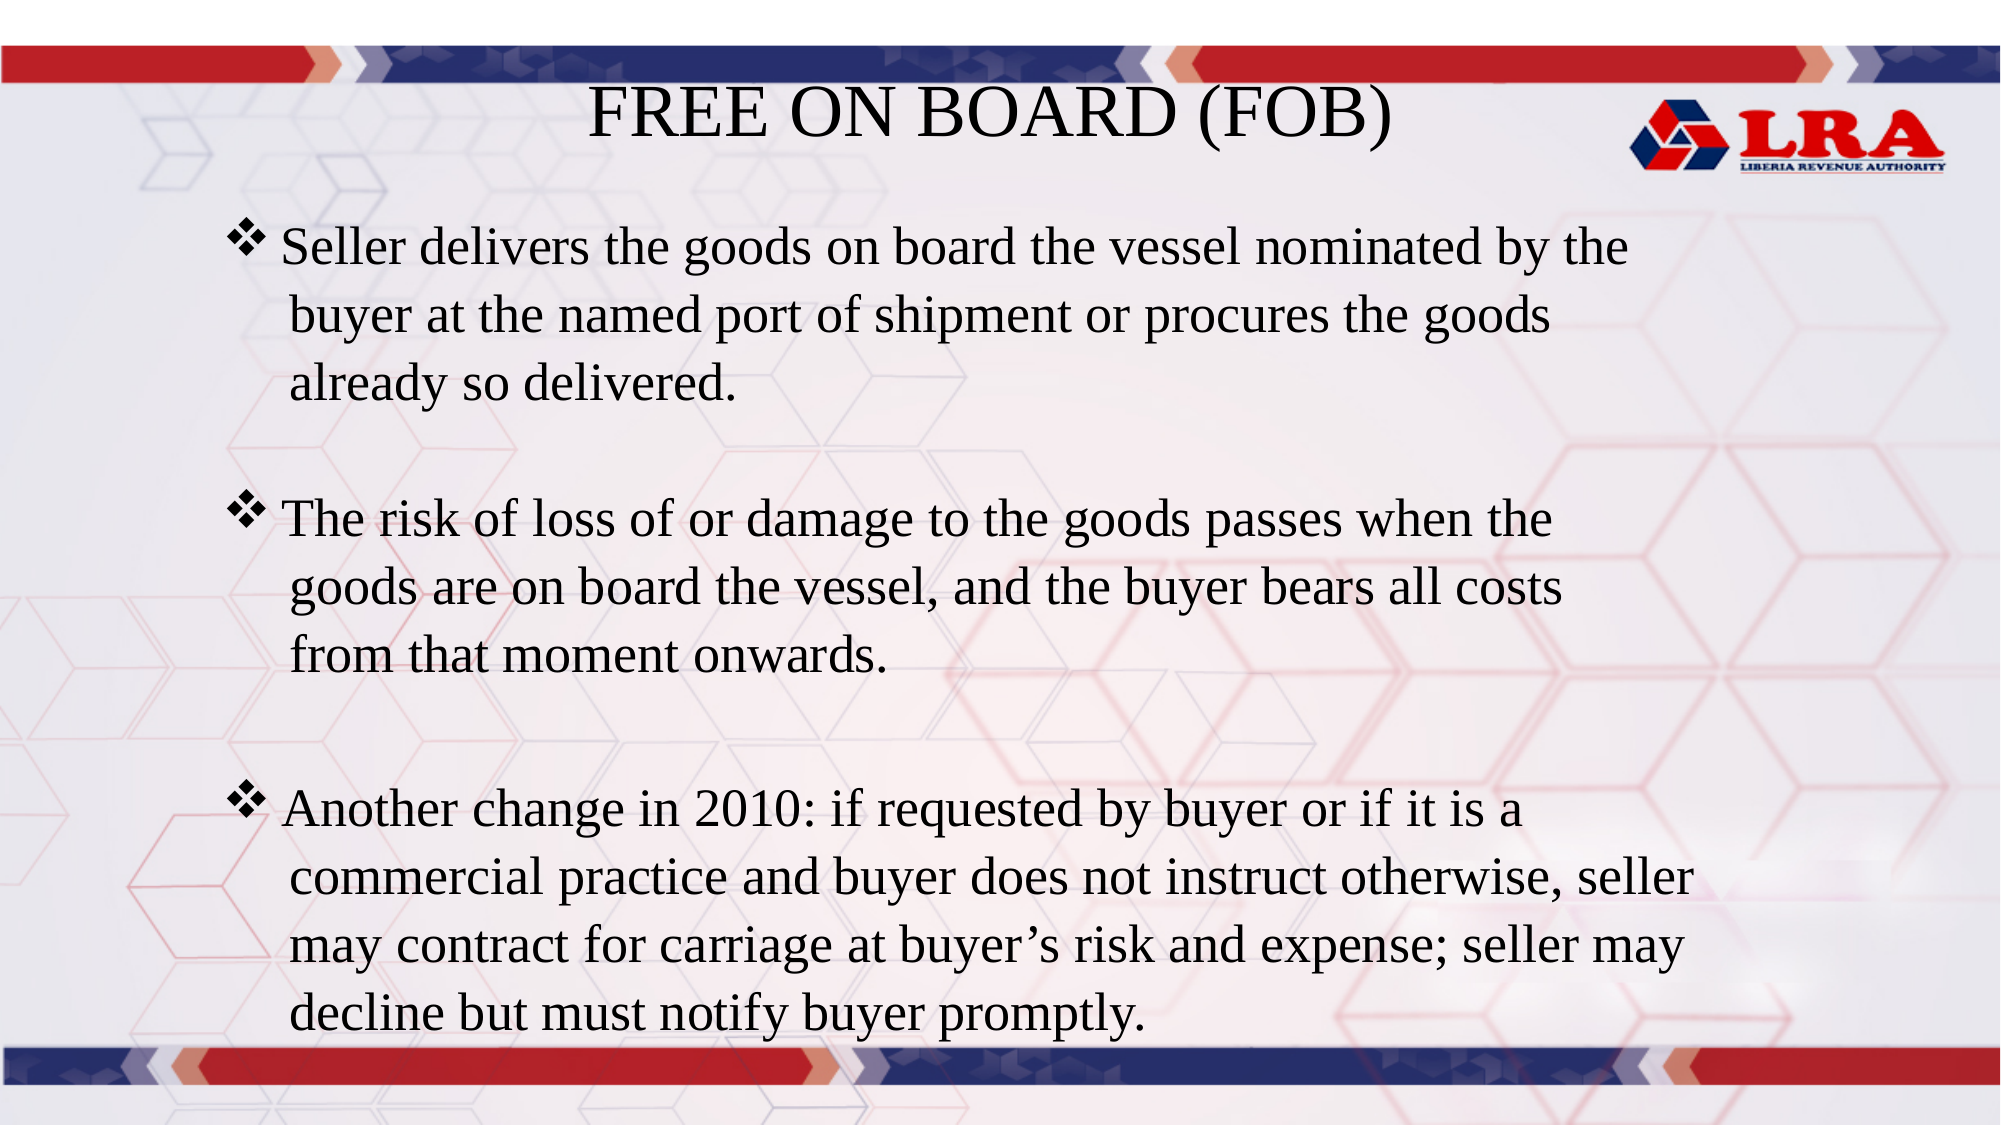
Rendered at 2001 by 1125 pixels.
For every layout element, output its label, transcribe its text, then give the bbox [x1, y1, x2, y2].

list Seller delivers the goods on board the vessel nominated by the buyer at the named port of shipment or procures the goods already so delivered. The risk of loss of or damage to the goods passes when the goods are on board the vessel, and the buyer bears all costs from that moment onwards. Another change in 2010: if requested by buyer or if it is a commercial practice and buyer does not instruct otherwise, seller may contract for carriage at buyer’s risk and expense; seller may decline but must notify buyer promptly. [137, 210, 1863, 1058]
title FREE ON BOARD (FOB) [137, 59, 1863, 165]
picture [0, 0, 2001, 1125]
